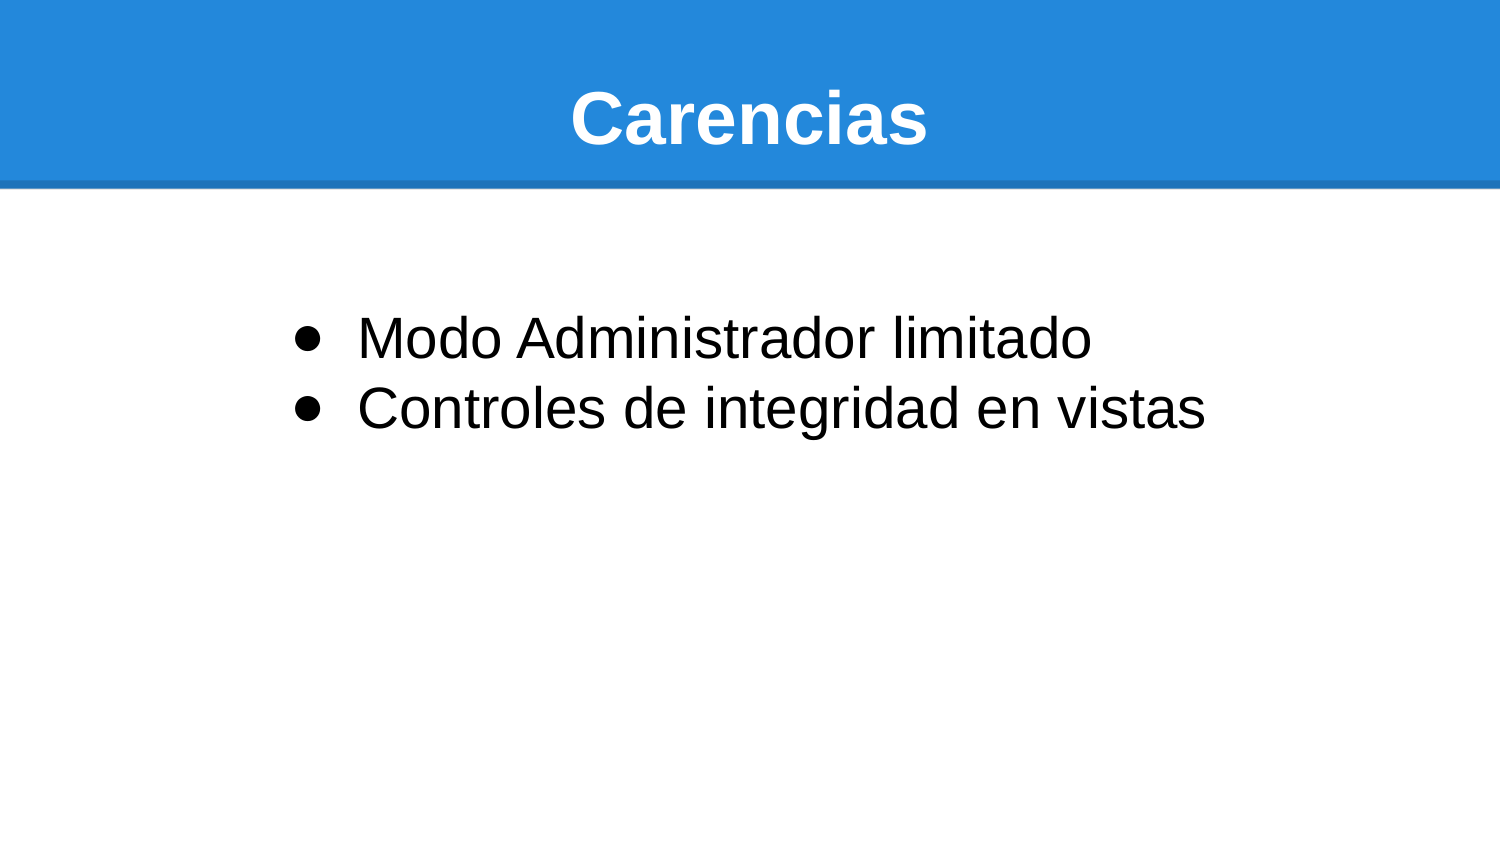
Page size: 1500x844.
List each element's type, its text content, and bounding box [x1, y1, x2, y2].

list Modo Administrador limitado Controles de integridad en vistas [267, 285, 1233, 559]
title Carencias [75, 33, 1425, 175]
